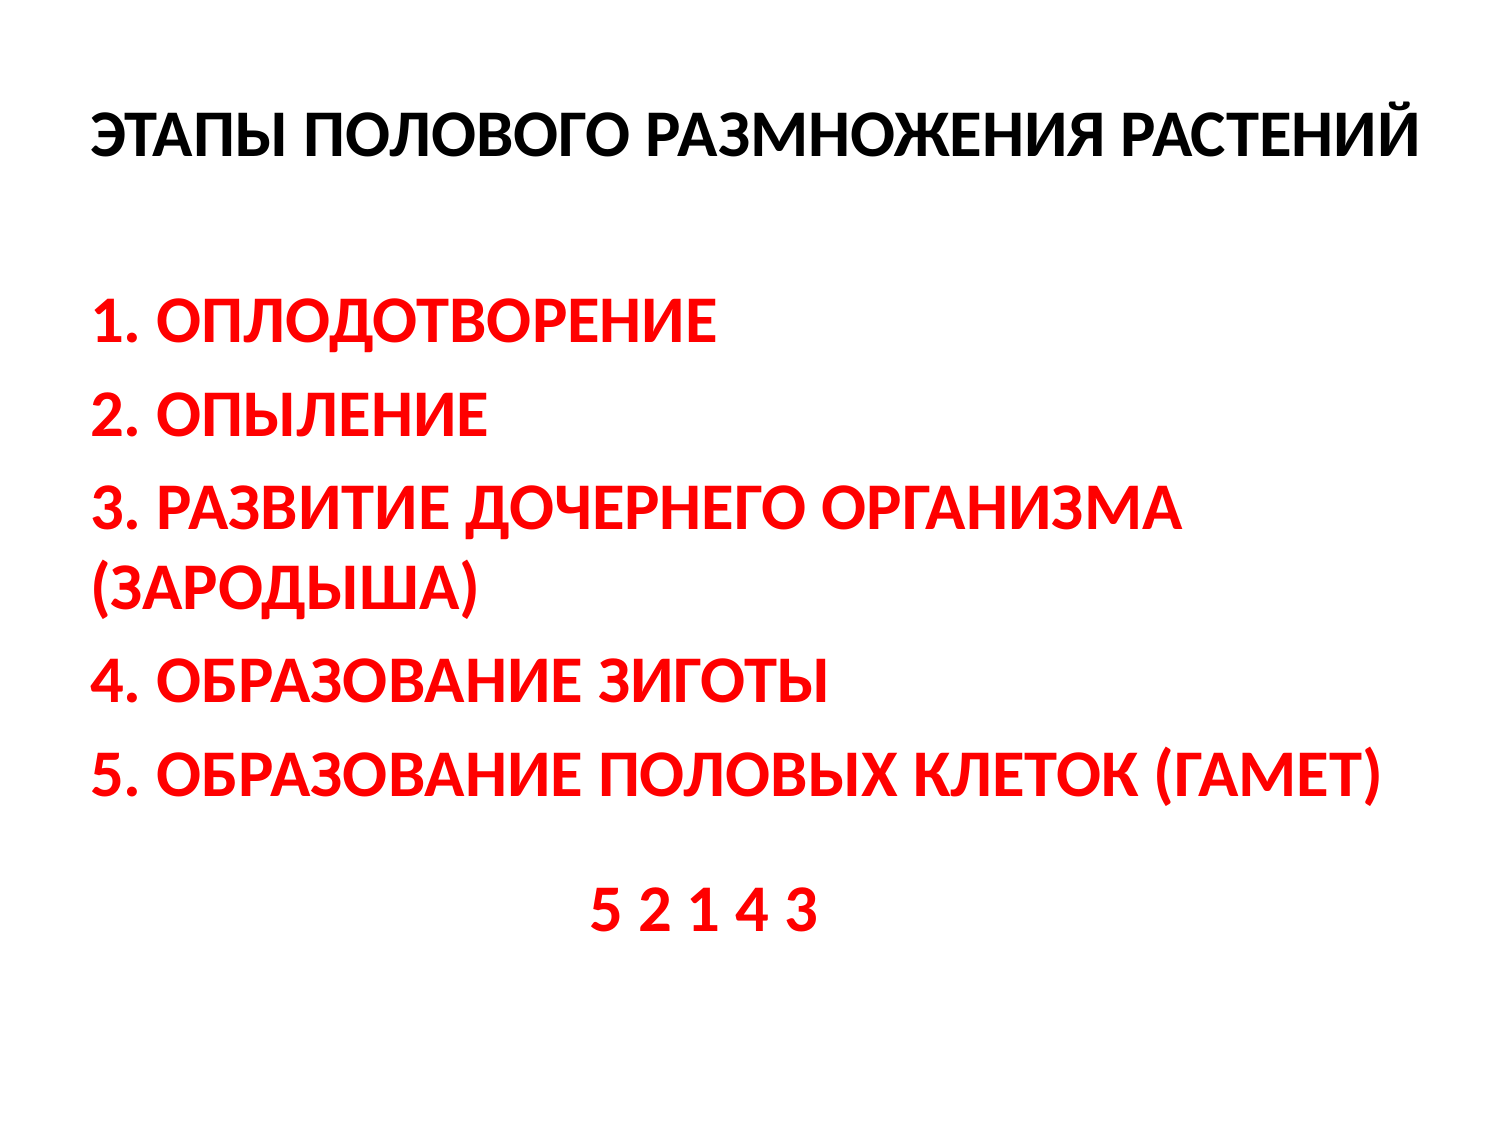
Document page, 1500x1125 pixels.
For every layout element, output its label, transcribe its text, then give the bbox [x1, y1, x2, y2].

text_box 5 2 1 4 3 [574, 857, 834, 953]
list ЭТАПЫ ПОЛОВОГО РАЗМНОЖЕНИЯ РАСТЕНИЙ 1. ОПЛОДОТВОРЕНИЕ 2. ОПЫЛЕНИЕ 3. РАЗВИТИЕ ДОЧЕРНЕГО ОРГАНИЗМА (ЗАРОДЫША) 4. ОБРАЗОВАНИЕ ЗИГОТЫ 5. ОБРАЗОВАНИЕ ПОЛОВЫХ КЛЕТОК (ГАМЕТ) [75, 82, 1500, 1006]
